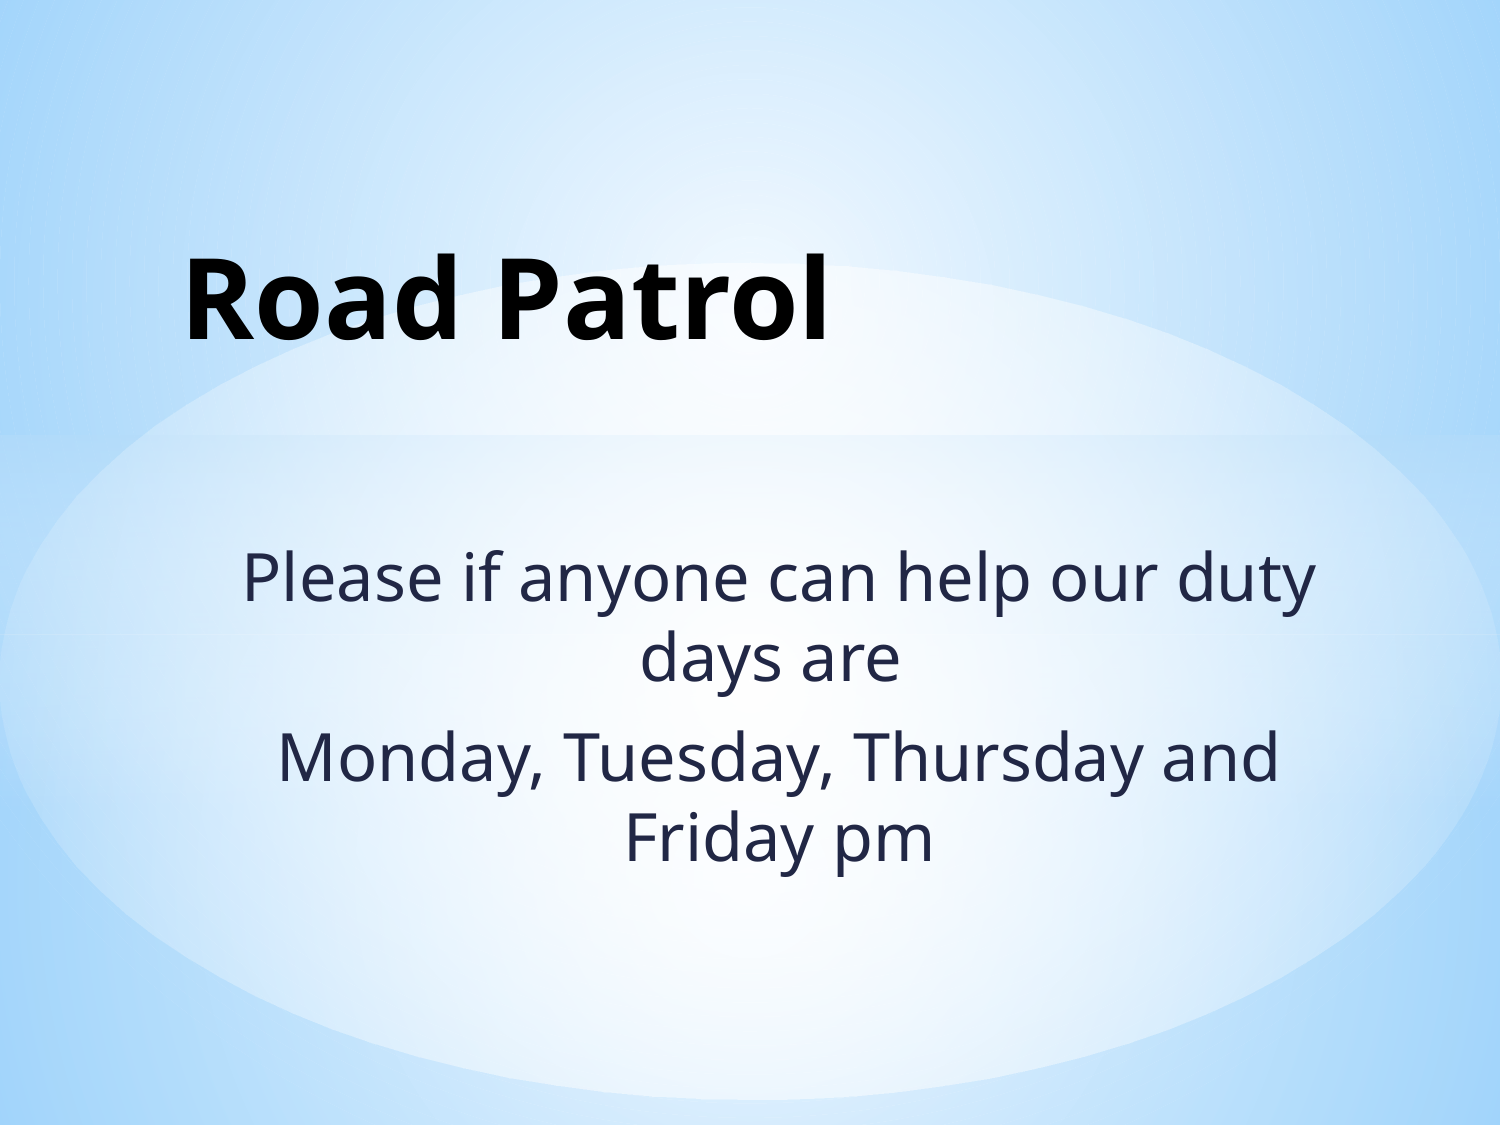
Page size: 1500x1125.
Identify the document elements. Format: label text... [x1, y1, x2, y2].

subtitle Please if anyone can help our duty days are Monday, Tuesday, Thursday and Friday pm [194, 527, 1365, 974]
title Road Patrol [135, 219, 1313, 515]
